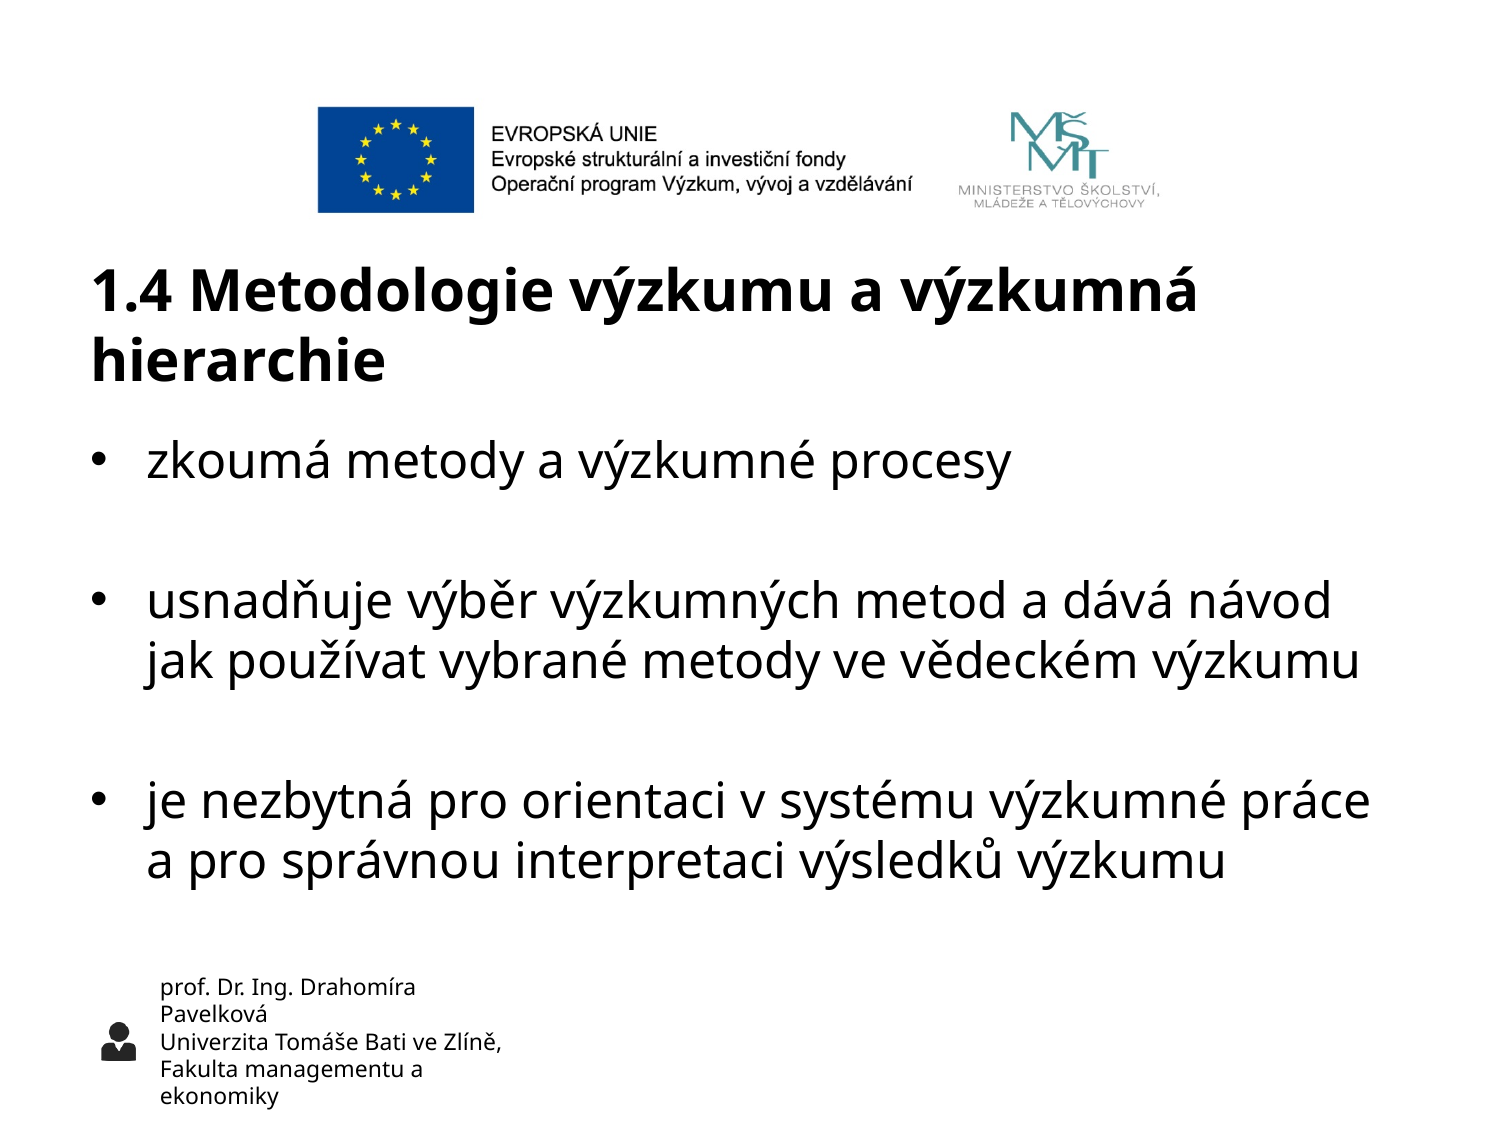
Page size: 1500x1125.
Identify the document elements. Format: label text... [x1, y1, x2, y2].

footer prof. Dr. Ing. Drahomíra Pavelková Univerzita Tomáše Bati ve Zlíně, Fakulta managementu a ekonomiky [145, 999, 526, 1083]
picture [101, 1021, 136, 1062]
title 1.4 Metodologie výzkumu a výzkumná hierarchie [75, 264, 1459, 382]
picture [265, 54, 1211, 265]
list zkoumá metody a výzkumné procesy usnadňuje výběr výzkumných metod a dává návod jak používat vybrané metody ve vědeckém výzkumu je nezbytná pro orientaci v systému výzkumné práce a pro správnou interpretaci výsledků výzkumu [75, 420, 1425, 906]
